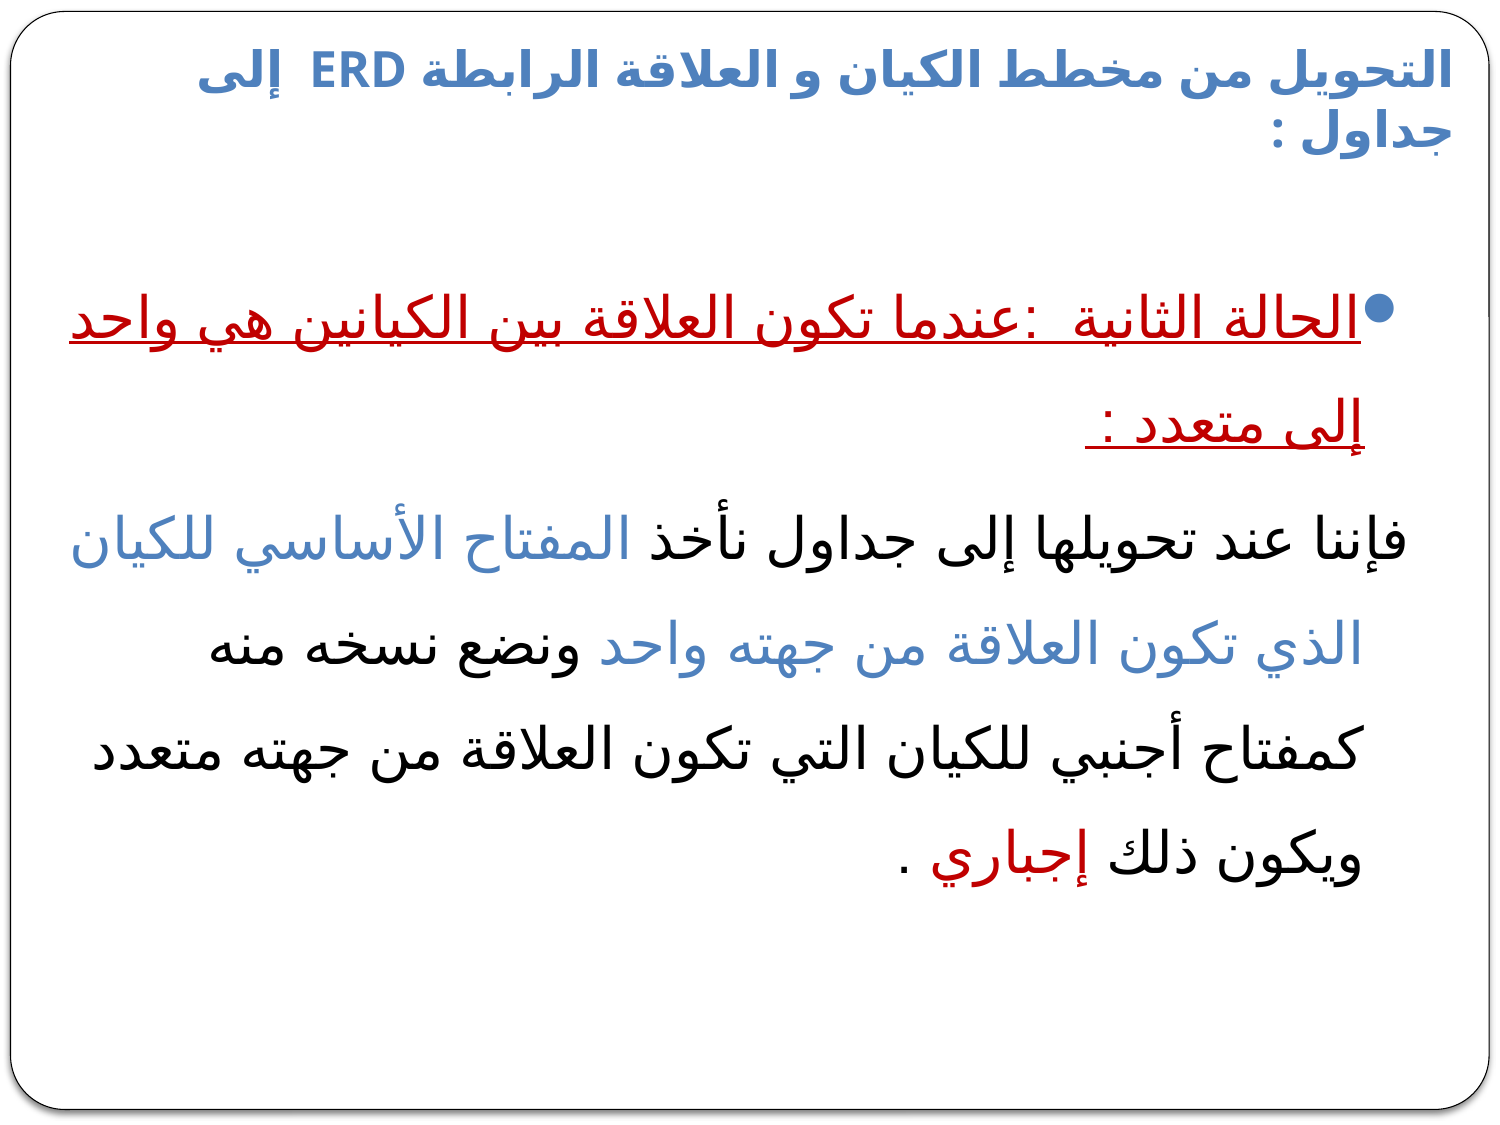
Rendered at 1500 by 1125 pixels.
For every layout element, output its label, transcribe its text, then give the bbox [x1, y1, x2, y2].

list الحالة الثانية :عندما تكون العلاقة بين الكيانين هي واحد إلى متعدد : فإننا عند تحويلها إلى جداول نأخذ المفتاح الأساسي للكيان الذي تكون العلاقة من جهته واحد ونضع نسخه منه كمفتاح أجنبي للكيان التي تكون العلاقة من جهته متعدد ويكون ذلك إجباري . [53, 237, 1425, 988]
text_box التحويل من مخطط الكيان و العلاقة الرابطة ERD إلى جداول : [29, 66, 1471, 173]
